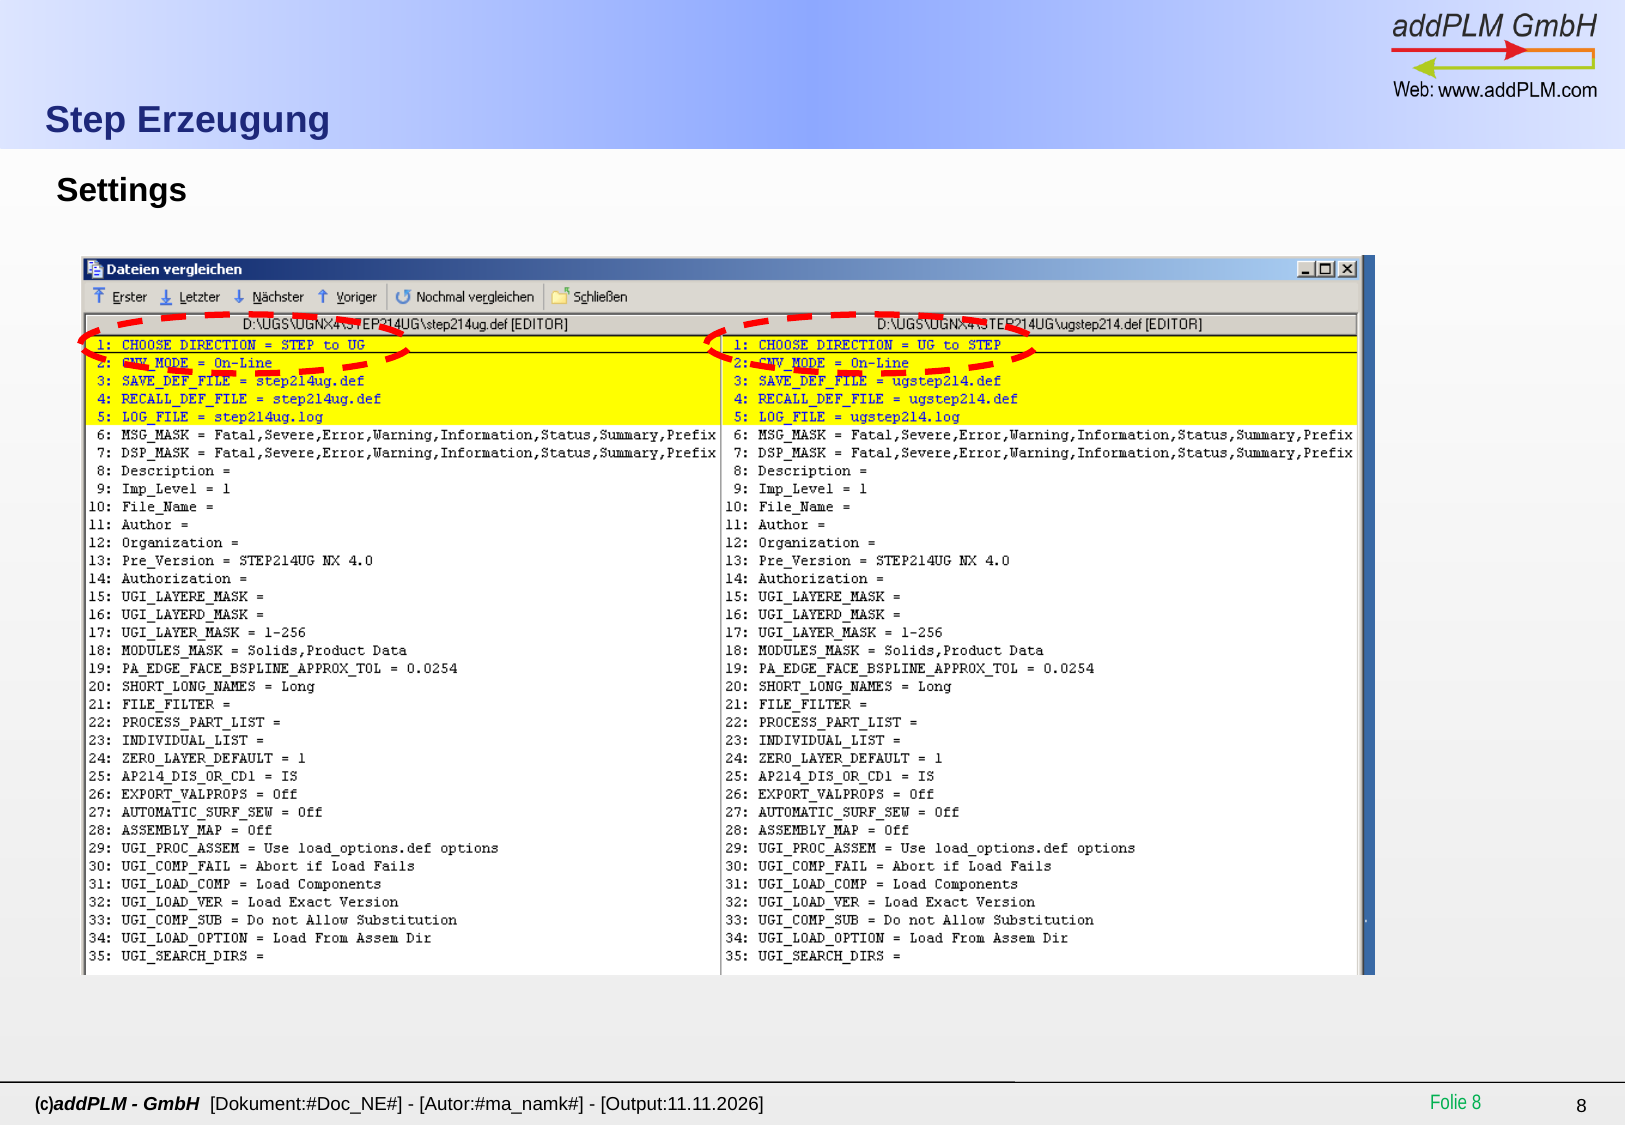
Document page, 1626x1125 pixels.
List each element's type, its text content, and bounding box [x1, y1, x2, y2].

slide_number Folie 8 [1286, 1081, 1625, 1125]
list Settings [41, 160, 1583, 217]
picture [1391, 13, 1597, 97]
title Step Erzeugung [45, 67, 1586, 141]
picture [79, 255, 1375, 975]
